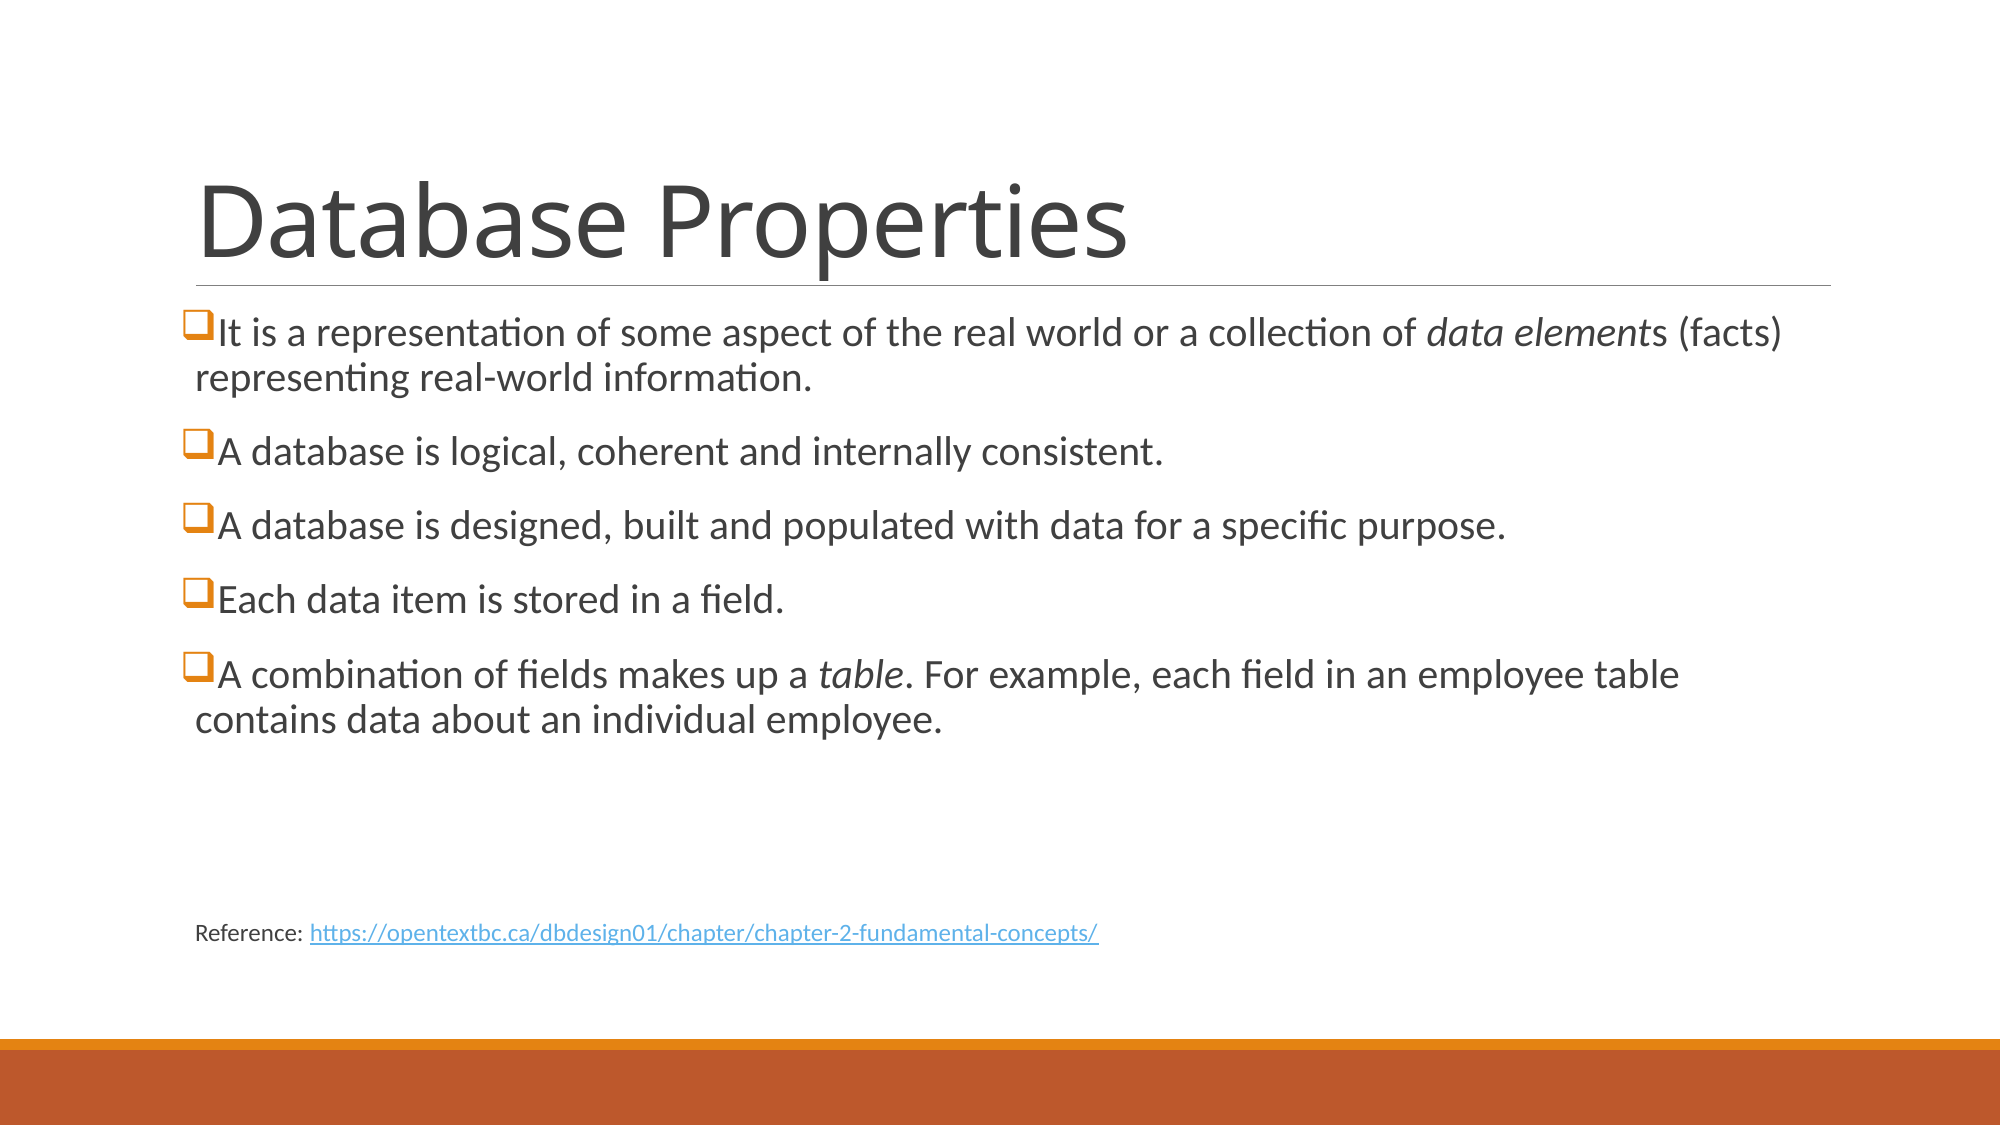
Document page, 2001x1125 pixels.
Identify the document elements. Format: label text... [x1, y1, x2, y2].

title Database Properties [180, 47, 1830, 285]
list It is a representation of some aspect of the real world or a collection of data elements (facts) representing real-world information. A database is logical, coherent and internally consistent. A database is designed, built and populated with data for a specific purpose. Each data item is stored in a field. A combination of fields makes up a table. For example, each field in an employee table contains data about an individual employee. Reference: https://opentextbc.ca/dbdesign01/chapter/chapter-2-fundamental-concepts/ [180, 302, 1830, 963]
